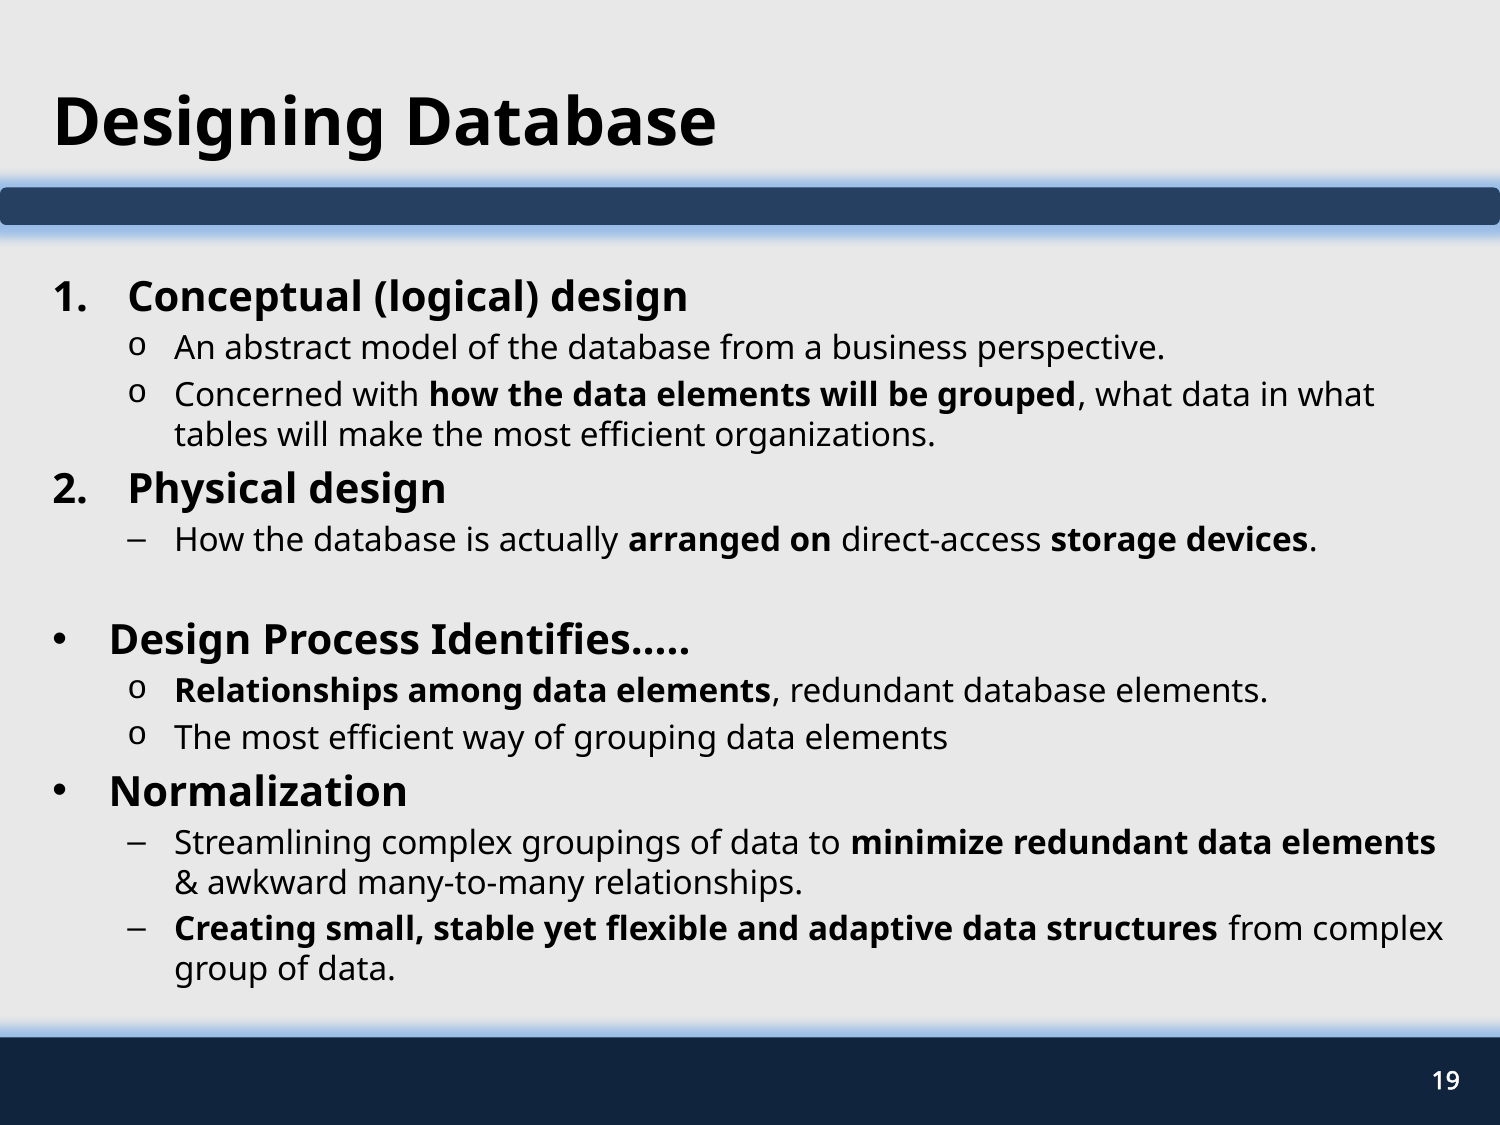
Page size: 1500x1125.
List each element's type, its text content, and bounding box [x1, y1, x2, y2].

title Designing Database [37, 62, 1338, 176]
list Conceptual (logical) design An abstract model of the database from a business perspective. Concerned with how the data elements will be grouped, what data in what tables will make the most efficient organizations. Physical design How the database is actually arranged on direct-access storage devices. Design Process Identifies….. Relationships among data elements, redundant database elements. The most efficient way of grouping data elements Normalization Streamlining complex groupings of data to minimize redundant data elements & awkward many-to-many relationships. Creating small, stable yet flexible and adaptive data structures from complex group of data. [37, 262, 1475, 1013]
slide_number 19 [1412, 1050, 1475, 1113]
